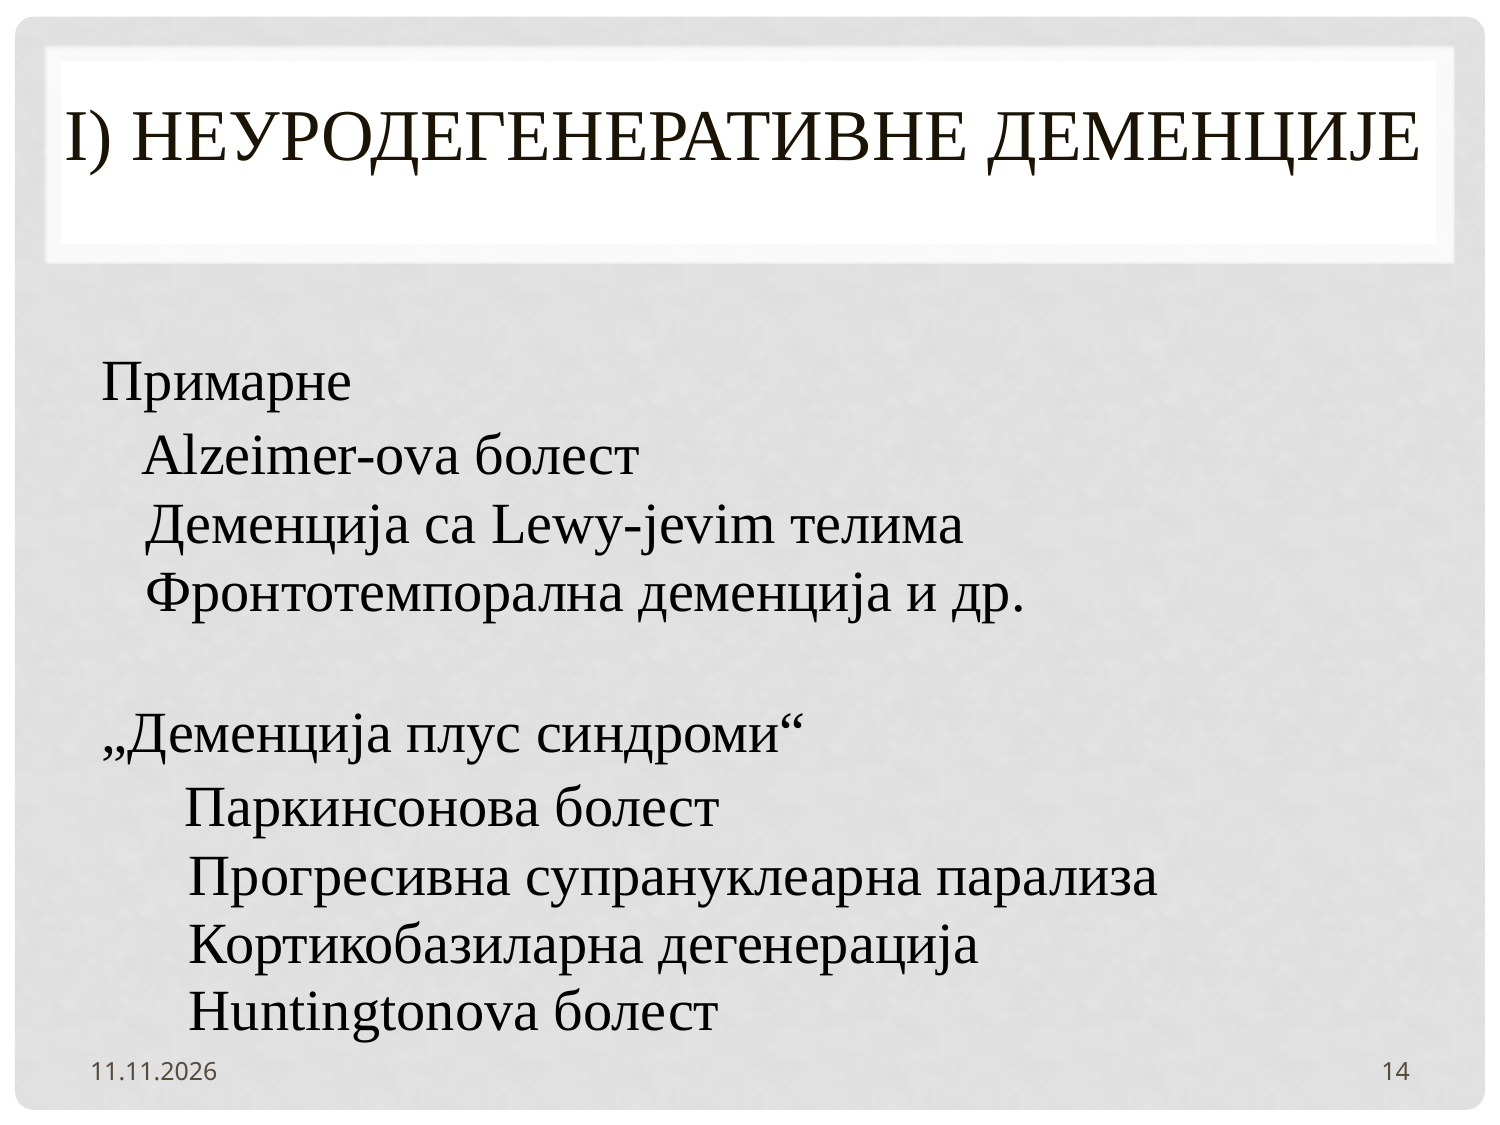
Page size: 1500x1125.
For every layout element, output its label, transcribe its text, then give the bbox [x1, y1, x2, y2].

title I) НЕУРОДЕГЕНЕРАТИВНЕ ДЕМЕНЦИЈЕ [0, 37, 1489, 225]
list Примарне Alzeimer-ova болест Деменција са Lewy-jevim телима Фронтотемпорална деменција и др. „Деменција плус синдроми“ Паркинсонова болест Прогресивна супрануклеарна парализа Кортикобазиларна дегенерација Huntingtonova болест [68, 342, 1419, 1087]
slide_number 14 [1074, 1042, 1425, 1103]
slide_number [75, 1042, 425, 1103]
